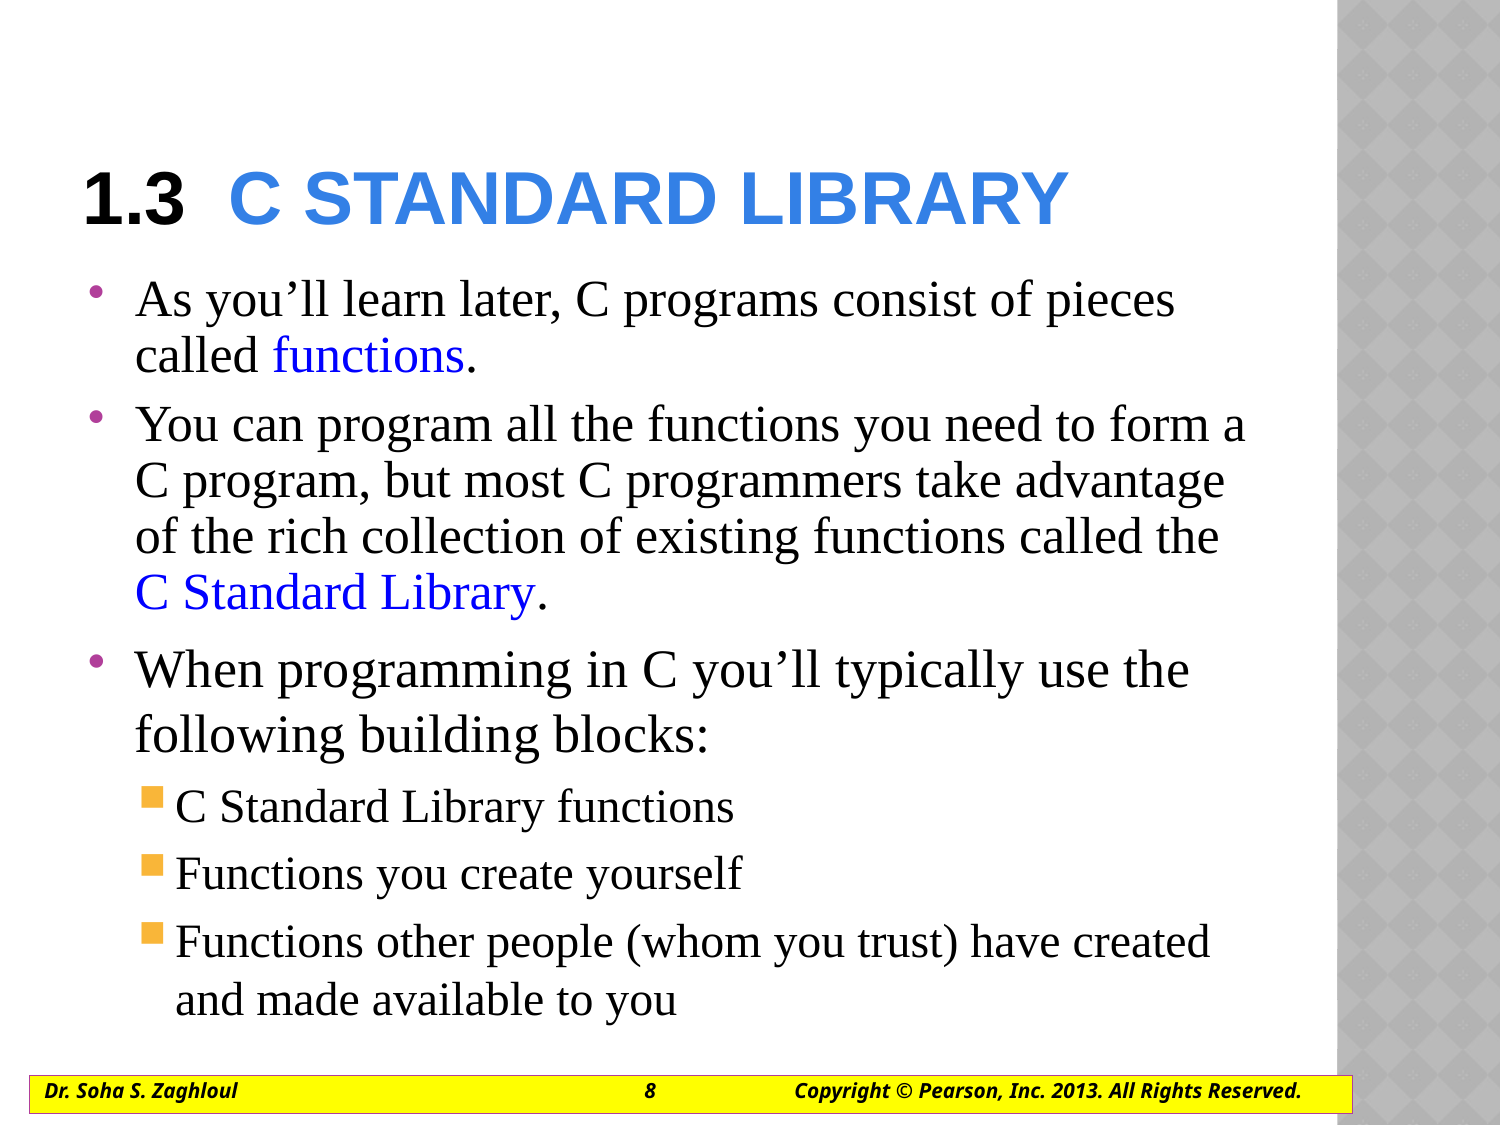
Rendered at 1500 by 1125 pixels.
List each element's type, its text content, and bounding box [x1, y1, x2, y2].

text_box Dr. Soha S. Zaghloul 8 Copyright © Pearson, Inc. 2013. All Rights Reserved. [29, 1075, 1353, 1114]
list As you’ll learn later, C programs consist of pieces called functions. You can program all the functions you need to form a C program, but most C programmers take advantage of the rich collection of existing functions called the C Standard Library. When programming in C you’ll typically use the following building blocks: C Standard Library functions Functions you create yourself Functions other people (whom you trust) have created and made available to you [75, 264, 1263, 1059]
title 1.3 C Standard Library [75, 52, 1263, 240]
